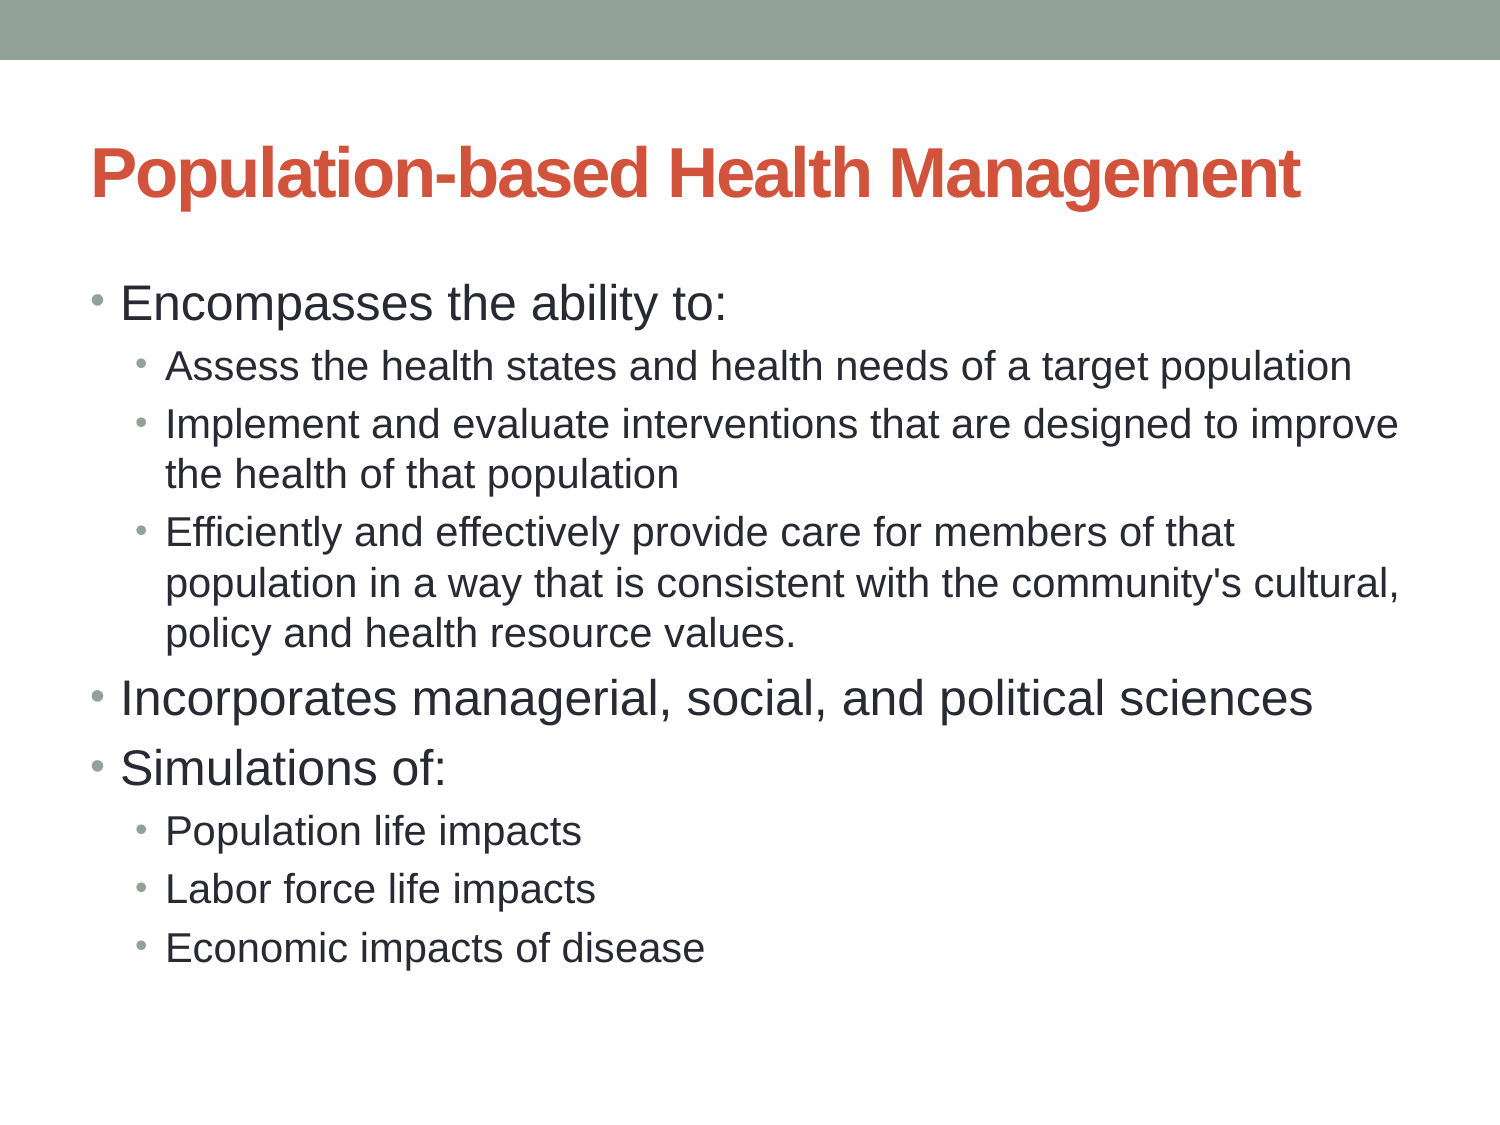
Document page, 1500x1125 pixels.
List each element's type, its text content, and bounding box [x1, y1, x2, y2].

title Population-based Health Management [75, 87, 1425, 250]
list Encompasses the ability to: Assess the health states and health needs of a target population Implement and evaluate interventions that are designed to improve the health of that population Efficiently and effectively provide care for members of that population in a way that is consistent with the community's cultural, policy and health resource values. Incorporates managerial, social, and political sciences Simulations of: Population life impacts Labor force life impacts Economic impacts of disease [75, 262, 1425, 1063]
